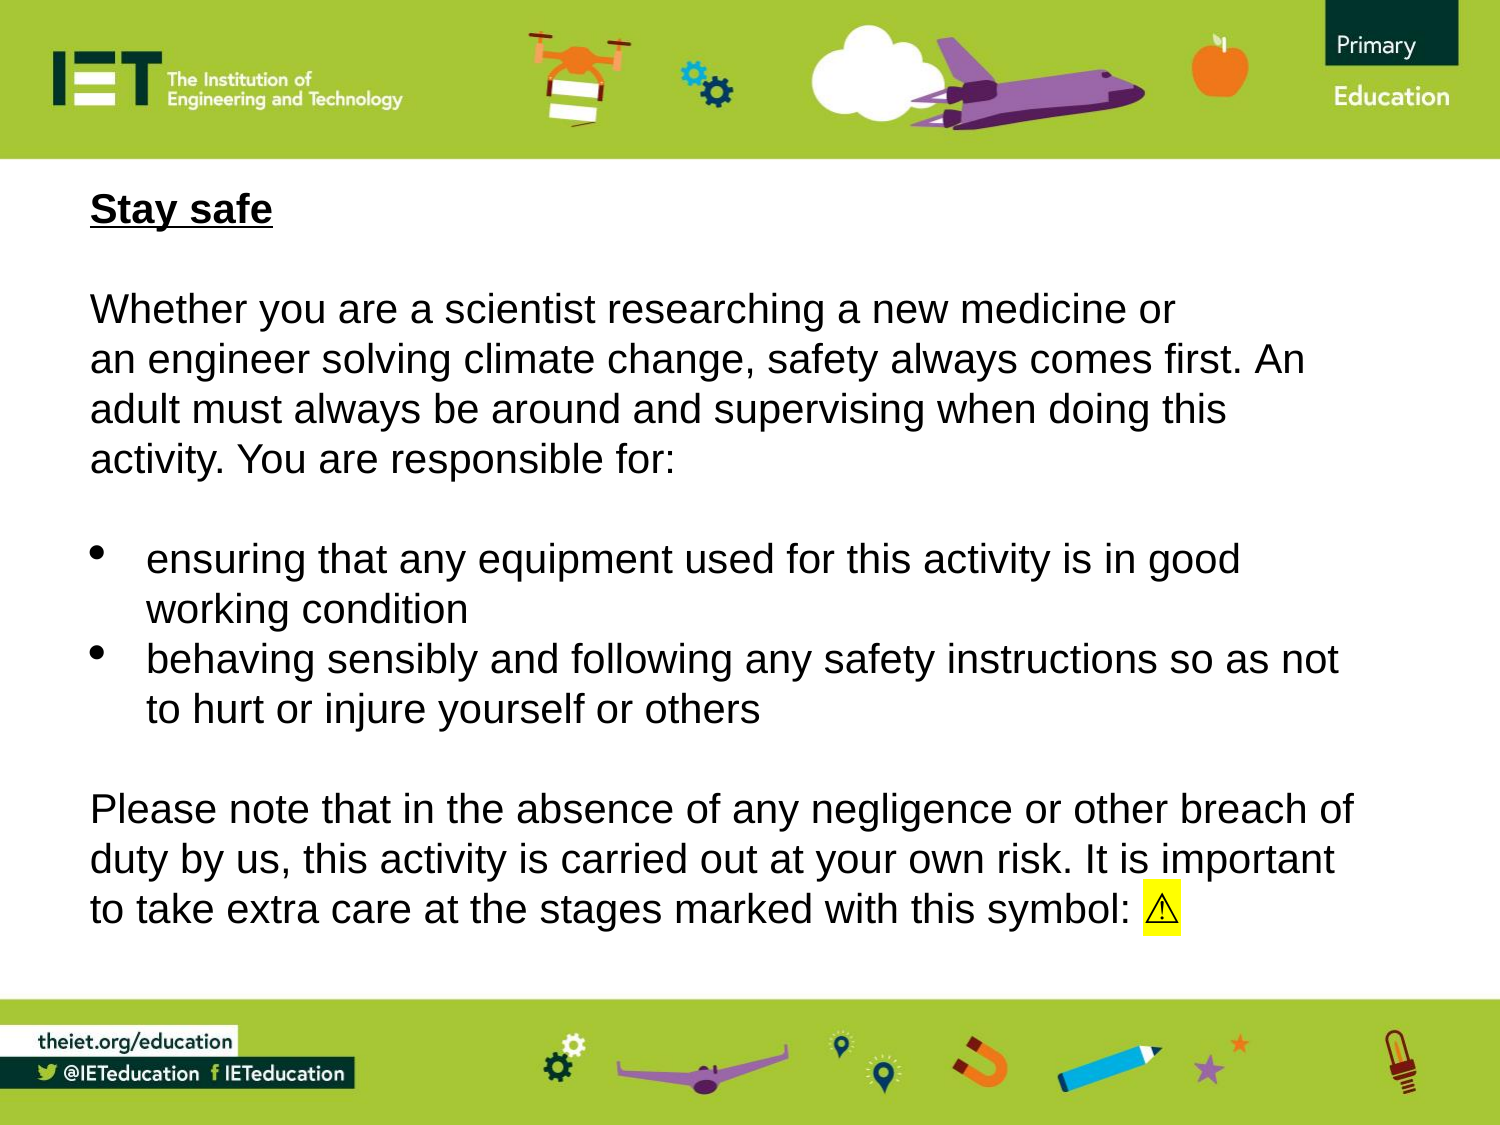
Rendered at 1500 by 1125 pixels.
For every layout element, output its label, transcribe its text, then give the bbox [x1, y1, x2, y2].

text_box Stay safe Whether you are a scientist researching a new medicine or an engineer solving climate change, safety always comes first. An adult must always be around and supervising when doing this activity. You are responsible for: ensuring that any equipment used for this activity is in good working condition behaving sensibly and following any safety instructions so as not to hurt or injure yourself or others Please note that in the absence of any negligence or other breach of duty by us, this activity is carried out at your own risk. It is important to take extra care at the stages marked with this symbol: ⚠ [75, 174, 1387, 940]
picture [0, 0, 1500, 1125]
